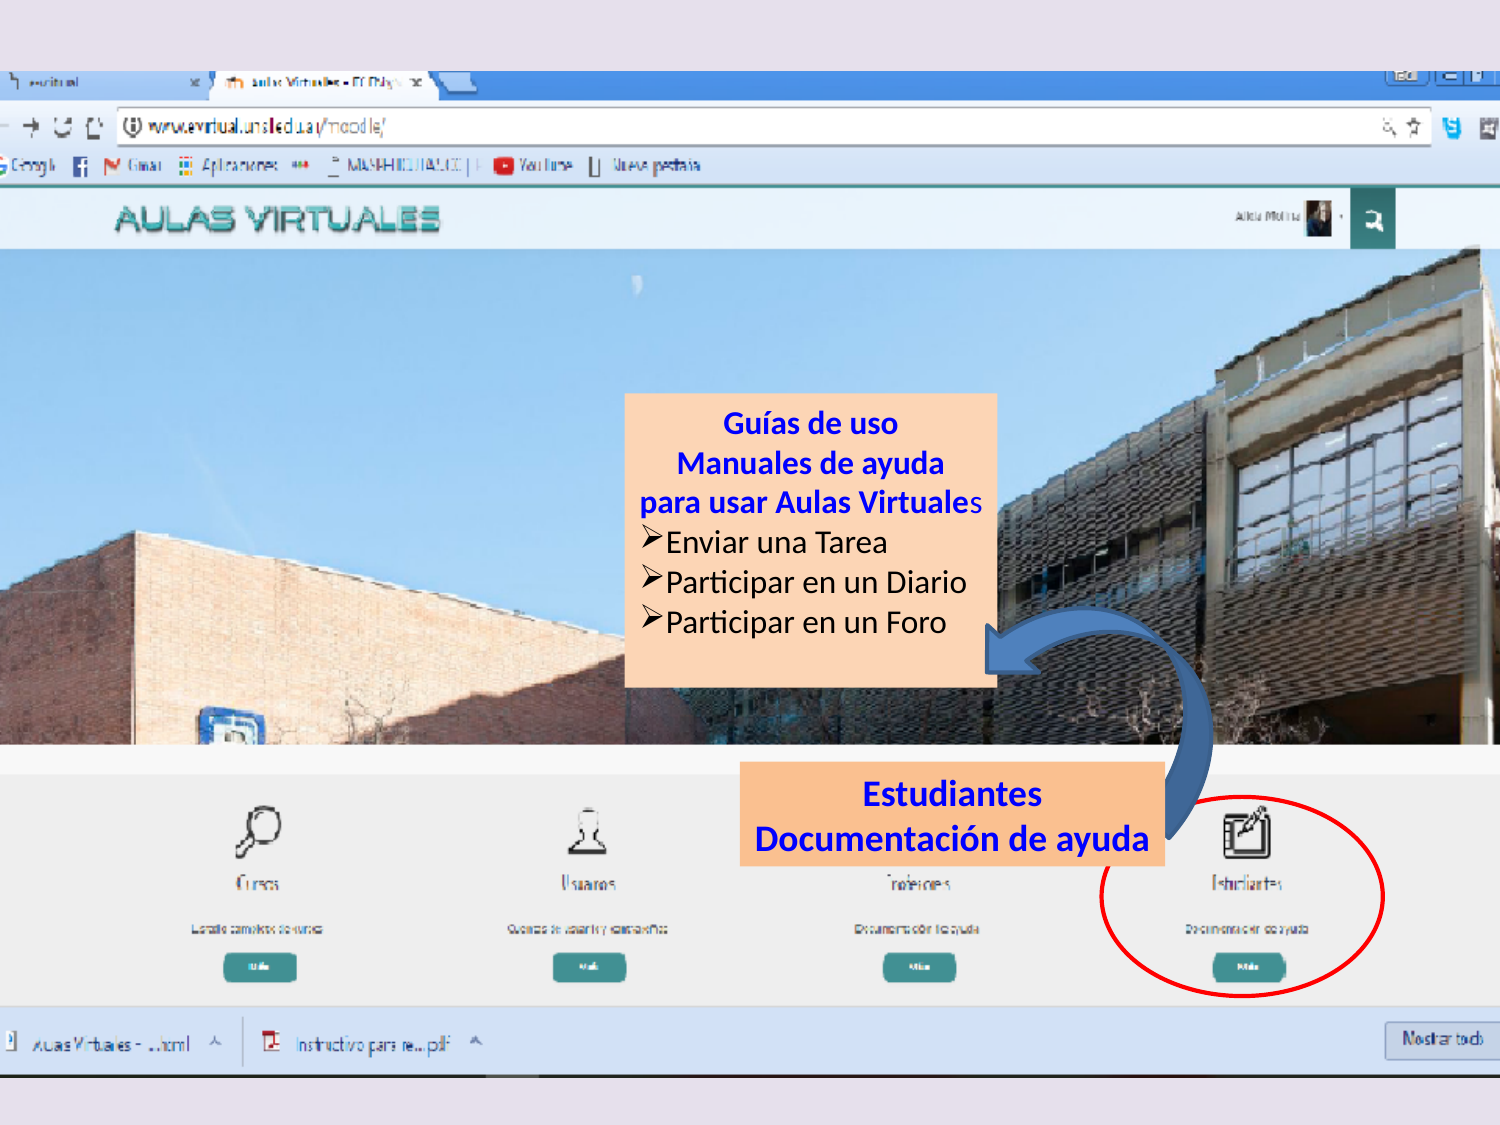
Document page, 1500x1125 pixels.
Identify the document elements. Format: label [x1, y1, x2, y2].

picture [0, 71, 1500, 1079]
